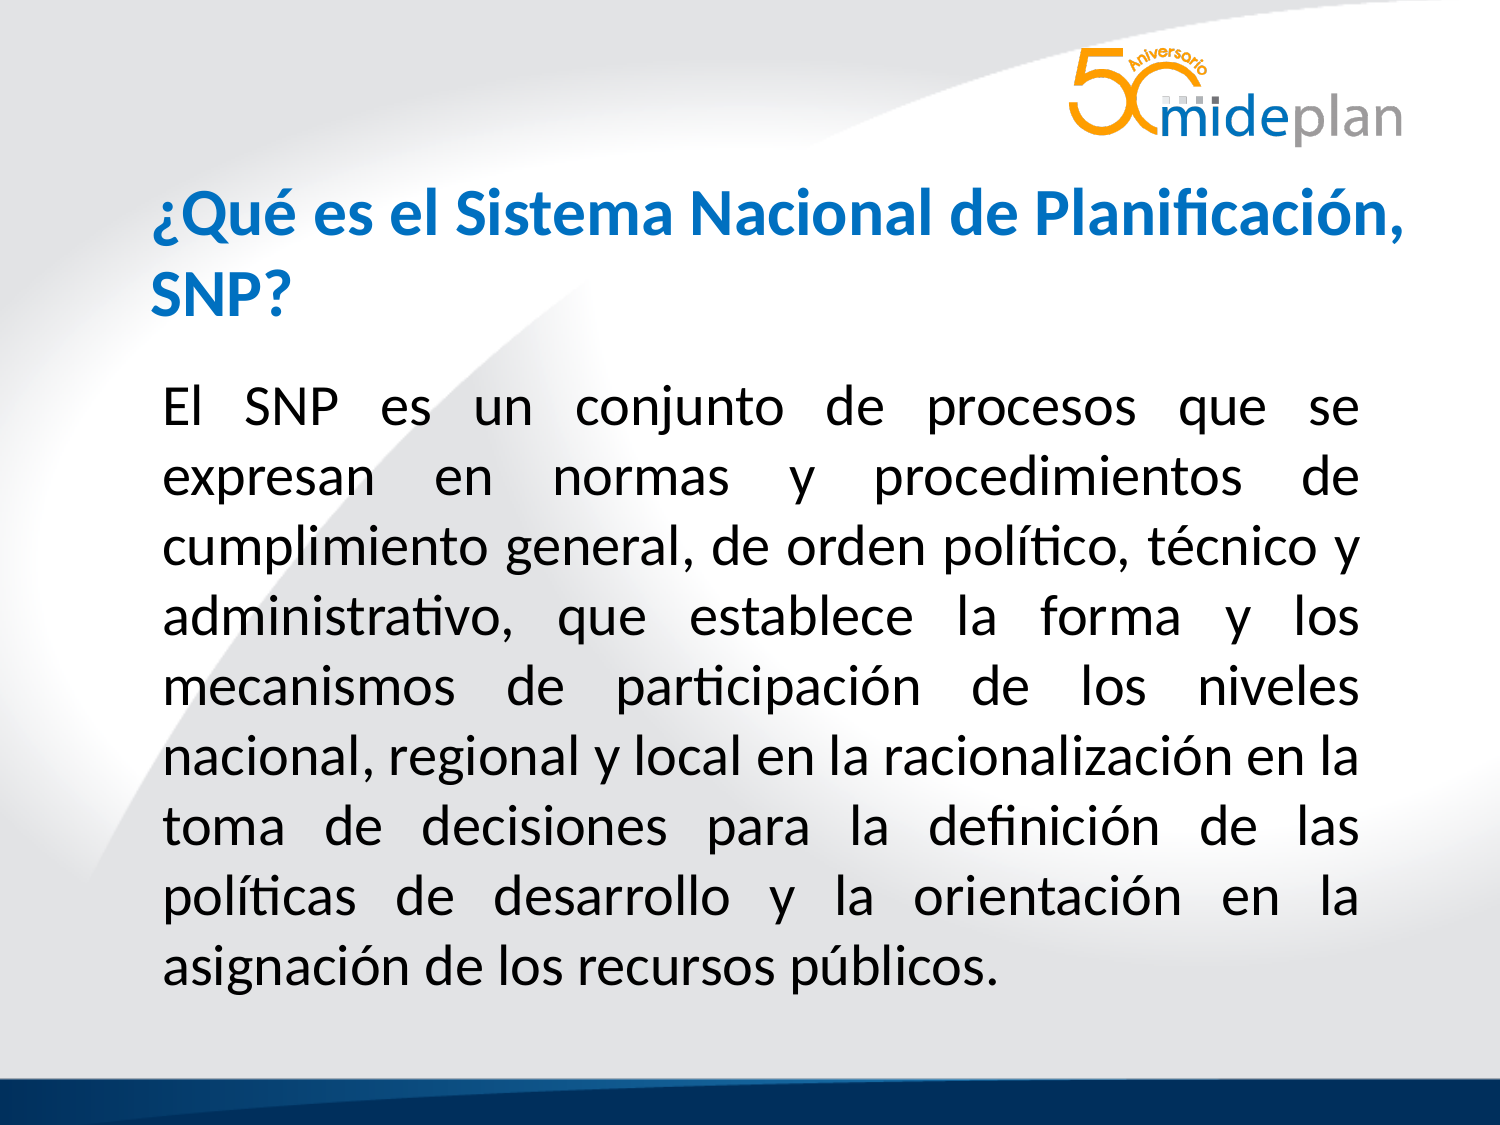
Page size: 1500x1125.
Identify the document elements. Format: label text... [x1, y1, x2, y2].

picture [0, 1070, 1500, 1125]
text_box El SNP es un conjunto de procesos que se expresan en normas y procedimientos de cumplimiento general, de orden político, técnico y administrativo, que establece la forma y los mecanismos de participación de los niveles nacional, regional y local en la racionalización en la toma de decisiones para la definición de las políticas de desarrollo y la orientación en la asignación de los recursos públicos. [147, 360, 1376, 1005]
text_box ¿Qué es el Sistema Nacional de Planificación, SNP? [135, 160, 1475, 338]
picture [1045, 30, 1425, 150]
